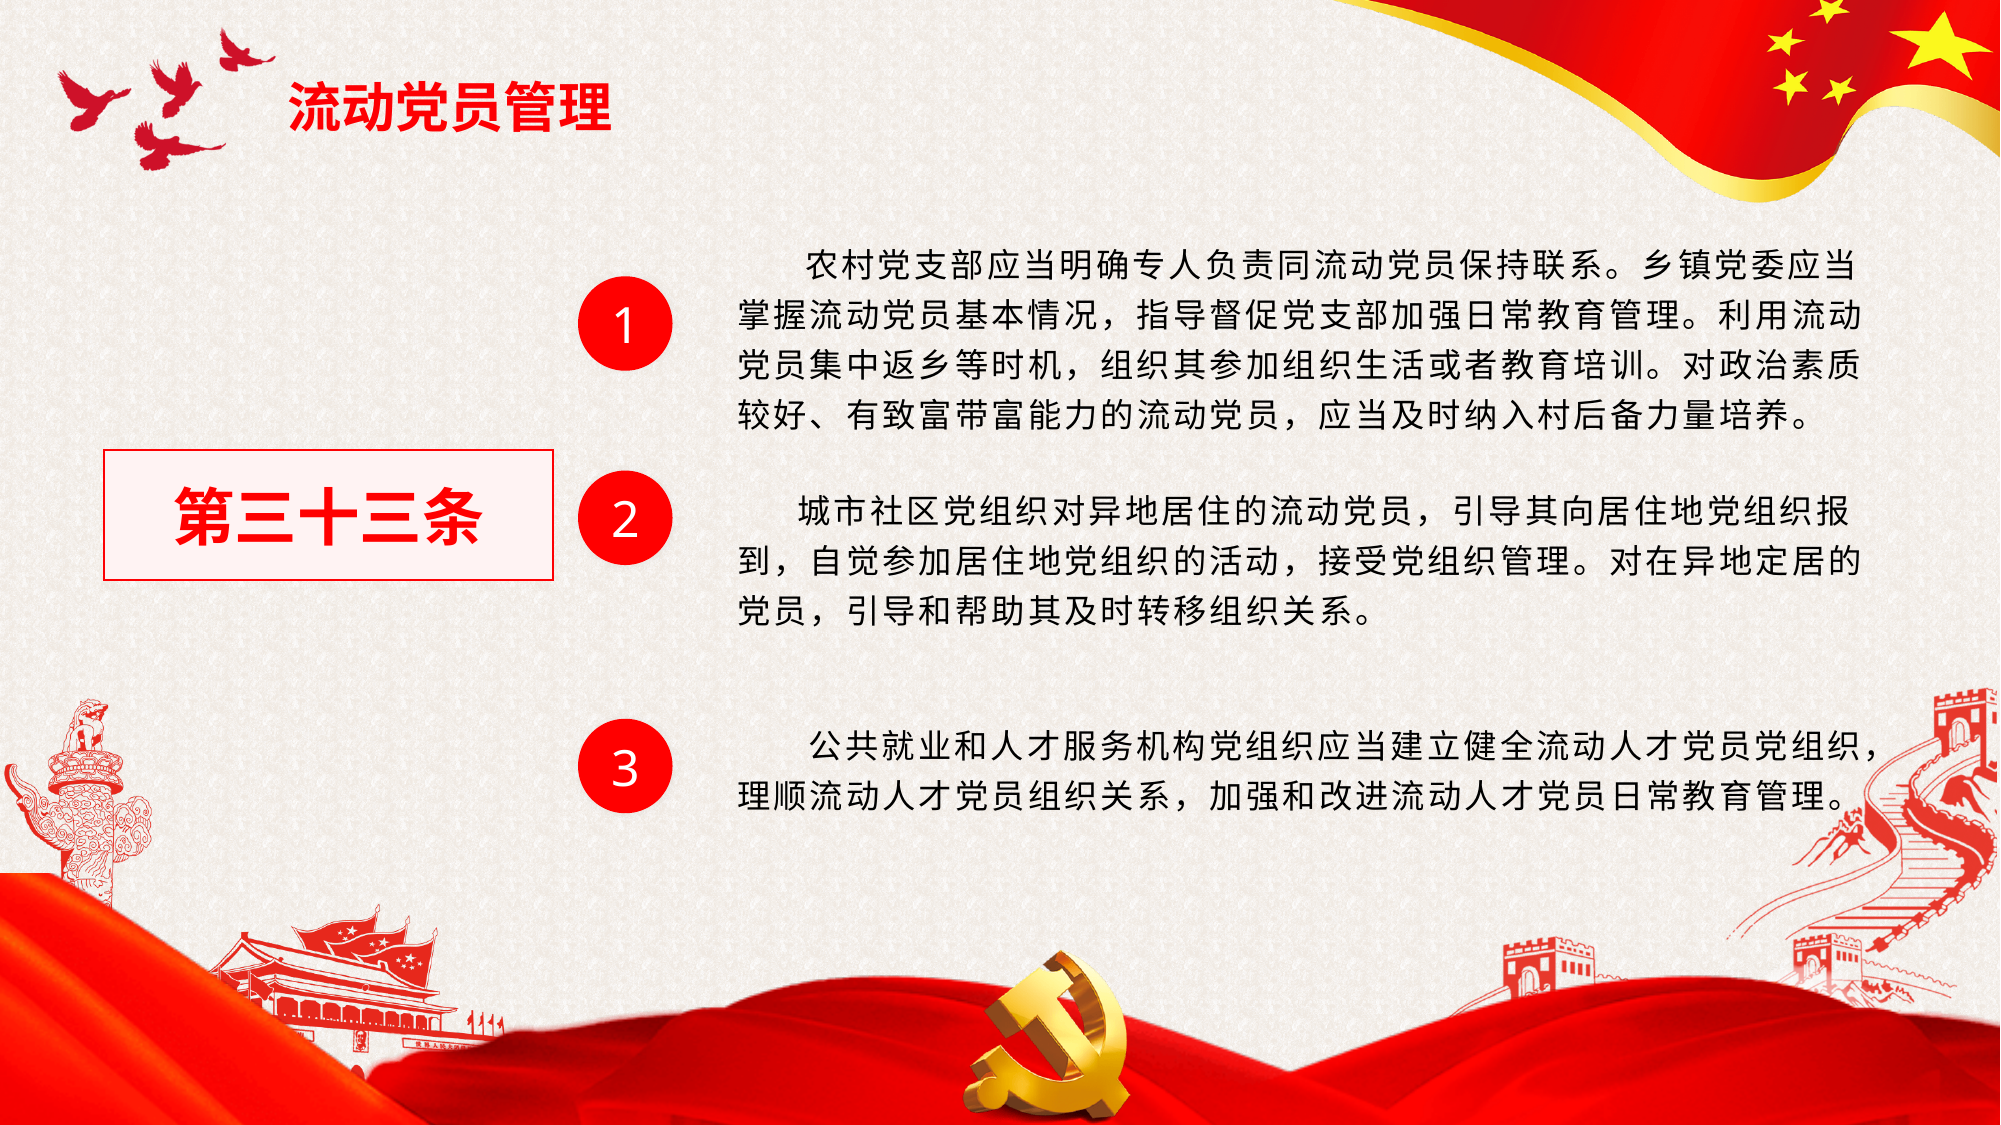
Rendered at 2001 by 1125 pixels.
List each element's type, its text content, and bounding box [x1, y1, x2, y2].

text_box 流动党员管理 [267, 63, 788, 149]
text_box 2 [576, 469, 674, 567]
text_box 3 [576, 717, 674, 815]
text_box 1 [576, 275, 674, 372]
text_box 农村党支部应当明确专人负责同流动党员保持联系。乡镇党委应当掌握流动党员基本情况，指导督促党支部加强日常教育管理。利用流动党员集中返乡等时机，组织其参加组织生活或者教育培训。对政治素质较好、有致富带富能力的流动党员，应当及时纳入村后备力量培养。 [720, 225, 1897, 438]
picture [0, 0, 2000, 1125]
text_box 公共就业和人才服务机构党组织应当建立健全流动人才党员党组织，理顺流动人才党员组织关系，加强和改进流动人才党员日常教育管理。 [720, 706, 1922, 932]
text_box 城市社区党组织对异地居住的流动党员，引导其向居住地党组织报到，自觉参加居住地党组织的活动，接受党组织管理。对在异地定居的党员，引导和帮助其及时转移组织关系。 [720, 471, 1897, 697]
text_box 第三十三条 [103, 449, 554, 581]
